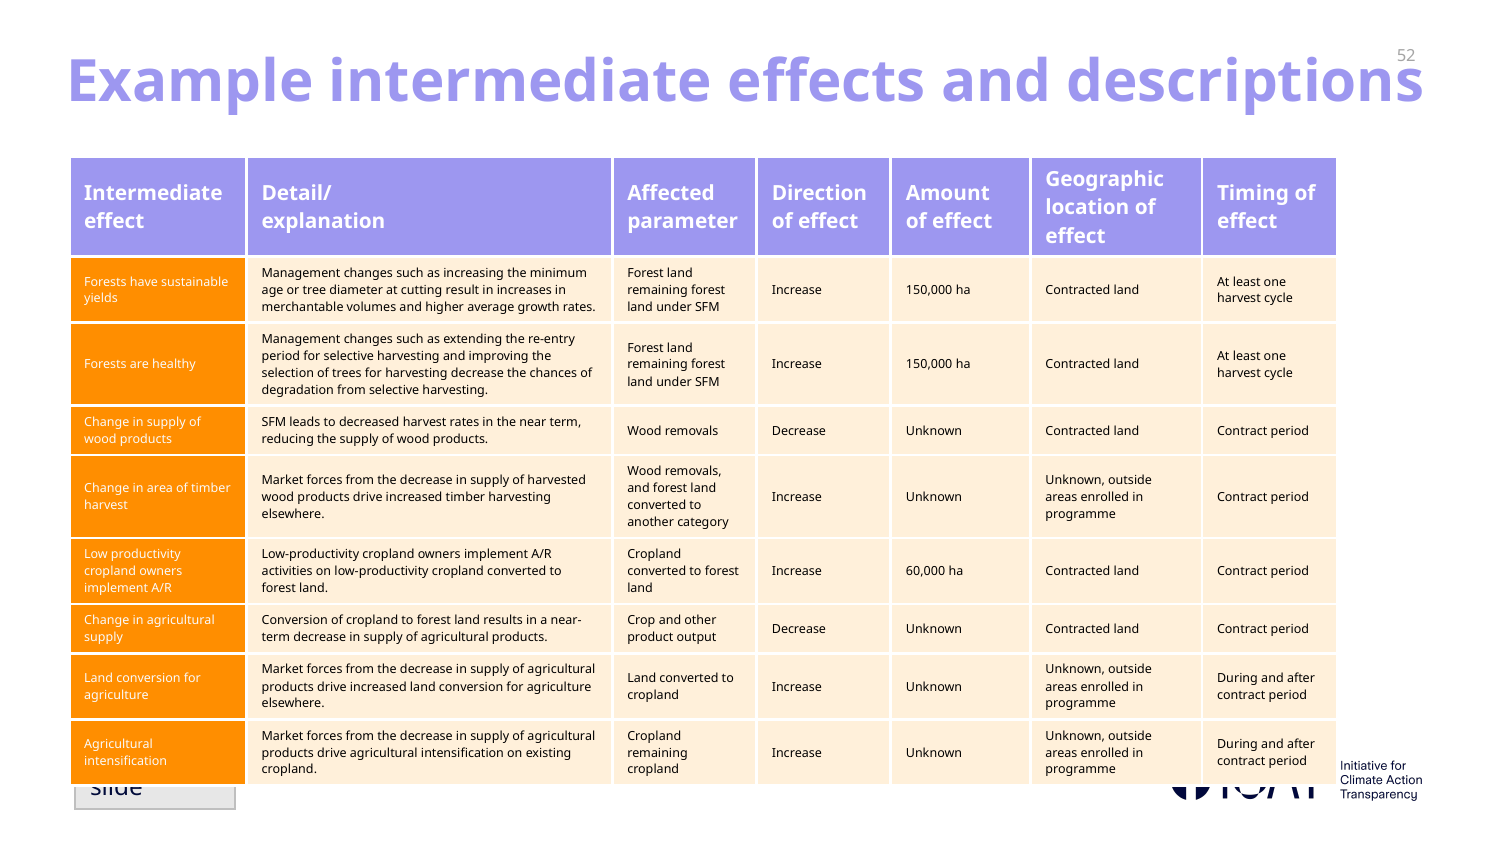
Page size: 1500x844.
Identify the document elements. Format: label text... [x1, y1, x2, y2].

table_cell Change in area of timber harvest [71, 456, 245, 537]
table_cell Unknown [892, 605, 1029, 652]
table_cell 150,000 ha [892, 258, 1029, 321]
table_cell Low productivity cropland owners implement A/R [71, 539, 245, 603]
table_cell Increase [758, 655, 889, 718]
table_cell Change in agricultural supply [71, 605, 245, 652]
title Example intermediate effects and descriptions [51, 35, 1449, 130]
table_cell Cropland converted to forest land [614, 539, 755, 603]
table_header Geographic location of effect [1032, 158, 1201, 255]
table_cell Contract period [1203, 605, 1336, 652]
table_cell Market forces from the decrease in supply of harvested wood products drive increased timber harvesting elsewhere. [248, 456, 611, 537]
picture [1171, 724, 1459, 835]
table_cell During and after contract period [1203, 655, 1336, 718]
table_header Amount of effect [892, 158, 1029, 255]
table_cell During and after contract period [1203, 721, 1336, 784]
table_cell Contracted land [1032, 605, 1201, 652]
table_cell Contract period [1203, 407, 1336, 454]
table_cell Unknown [892, 721, 1029, 784]
table_cell Increase [758, 721, 889, 784]
table_cell Conversion of cropland to forest land results in a near-term decrease in supply of agricultural products. [248, 605, 611, 652]
table_cell Wood removals, and forest land converted to another category [614, 456, 755, 537]
table_header Intermediate effect [71, 158, 245, 255]
table_cell Increase [758, 539, 889, 603]
table_cell Decrease [758, 605, 889, 652]
table_cell At least one harvest cycle [1203, 324, 1336, 404]
table_cell Management changes such as extending the re-entry period for selective harvesting and improving the selection of trees for harvesting decrease the chances of degradation from selective harvesting. [248, 324, 611, 404]
table_header Detail/ explanation [248, 158, 611, 255]
table_cell Unknown, outside areas enrolled in programme [1032, 721, 1201, 784]
table_header Affected parameter [614, 158, 755, 255]
table_cell Contract period [1203, 456, 1336, 537]
table_cell Decrease [758, 407, 889, 454]
table_cell Forests are healthy [71, 324, 245, 404]
table_cell Agricultural intensification [71, 721, 245, 784]
table_cell Change in supply of wood products [71, 407, 245, 454]
table_cell Land converted to cropland [614, 655, 755, 718]
table_cell Management changes such as increasing the minimum age or tree diameter at cutting result in increases in merchantable volumes and higher average growth rates. [248, 258, 611, 321]
table_header Direction of effect [758, 158, 889, 255]
table_cell Contracted land [1032, 258, 1201, 321]
table_cell Contract period [1203, 539, 1336, 603]
table_cell Unknown [892, 456, 1029, 537]
table_cell Land conversion for agriculture [71, 655, 245, 718]
table_cell Increase [758, 258, 889, 321]
table_cell Increase [758, 456, 889, 537]
table_cell At least one harvest cycle [1203, 258, 1336, 321]
table_cell Market forces from the decrease in supply of agricultural products drive increased land conversion for agriculture elsewhere. [248, 655, 611, 718]
list Previous slide [75, 787, 236, 809]
table_cell Contracted land [1032, 539, 1201, 603]
table_cell Crop and other product output [614, 605, 755, 652]
table_cell Forests have sustainable yields [71, 258, 245, 321]
table_cell Forest land remaining forest land under SFM [614, 324, 755, 404]
table_cell Unknown, outside areas enrolled in programme [1032, 655, 1201, 718]
table_cell Cropland remaining cropland [614, 721, 755, 784]
table_cell SFM leads to decreased harvest rates in the near term, reducing the supply of wood products. [248, 407, 611, 454]
table_cell Contracted land [1032, 407, 1201, 454]
table_cell Unknown [892, 407, 1029, 454]
table_cell Contracted land [1032, 324, 1201, 404]
table_cell Forest land remaining forest land under SFM [614, 258, 755, 321]
table_cell Market forces from the decrease in supply of agricultural products drive agricultural intensification on existing cropland. [248, 721, 611, 784]
table_cell Increase [758, 324, 889, 404]
table_cell 60,000 ha [892, 539, 1029, 603]
table_cell 150,000 ha [892, 324, 1029, 404]
table_cell Wood removals [614, 407, 755, 454]
table_cell Unknown, outside areas enrolled in programme [1032, 456, 1201, 537]
table_cell Unknown [892, 655, 1029, 718]
table_cell Low-productivity cropland owners implement A/R activities on low-productivity cropland converted to forest land. [248, 539, 611, 603]
table_header Timing of effect [1203, 158, 1336, 255]
